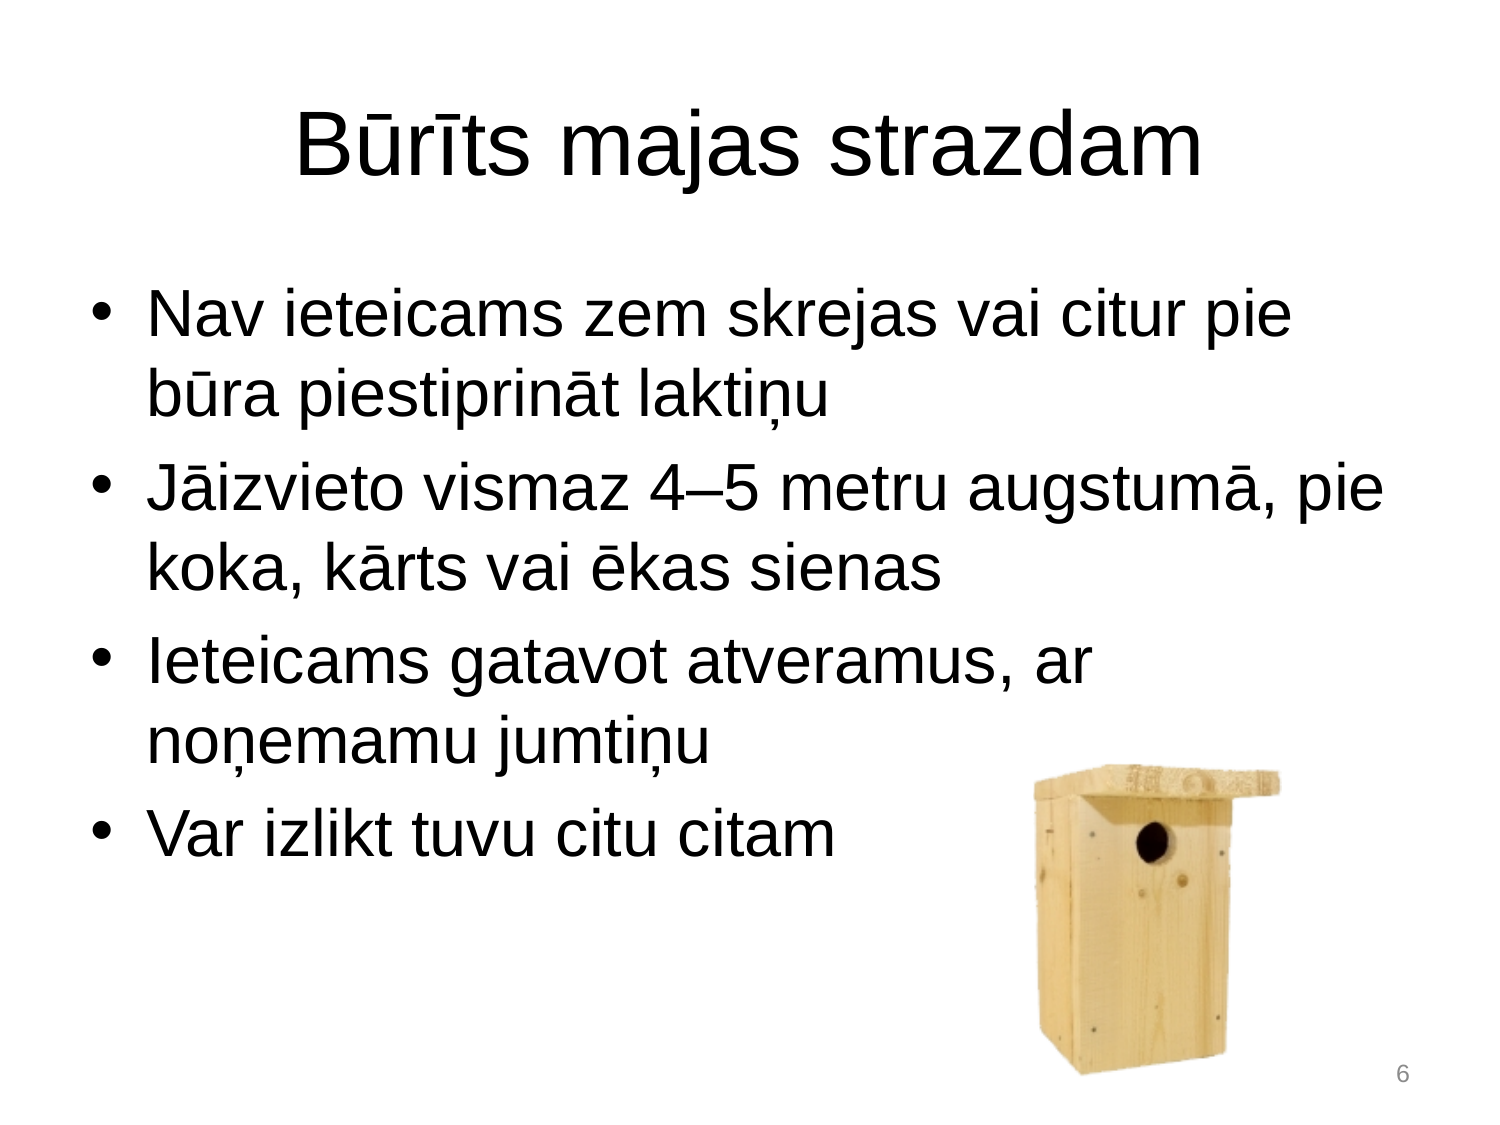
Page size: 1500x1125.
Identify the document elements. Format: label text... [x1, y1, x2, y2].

slide_number 6 [1074, 1042, 1425, 1103]
list Nav ieteicams zem skrejas vai citur pie būra piestiprināt laktiņu Jāizvieto vismaz 4–5 metru augstumā, pie koka, kārts vai ēkas sienas Ieteicams gatavot atveramus, ar noņemamu jumtiņu Var izlikt tuvu citu citam [74, 262, 1426, 906]
picture [1033, 763, 1282, 1079]
title Būrīts majas strazdam [74, 44, 1426, 233]
